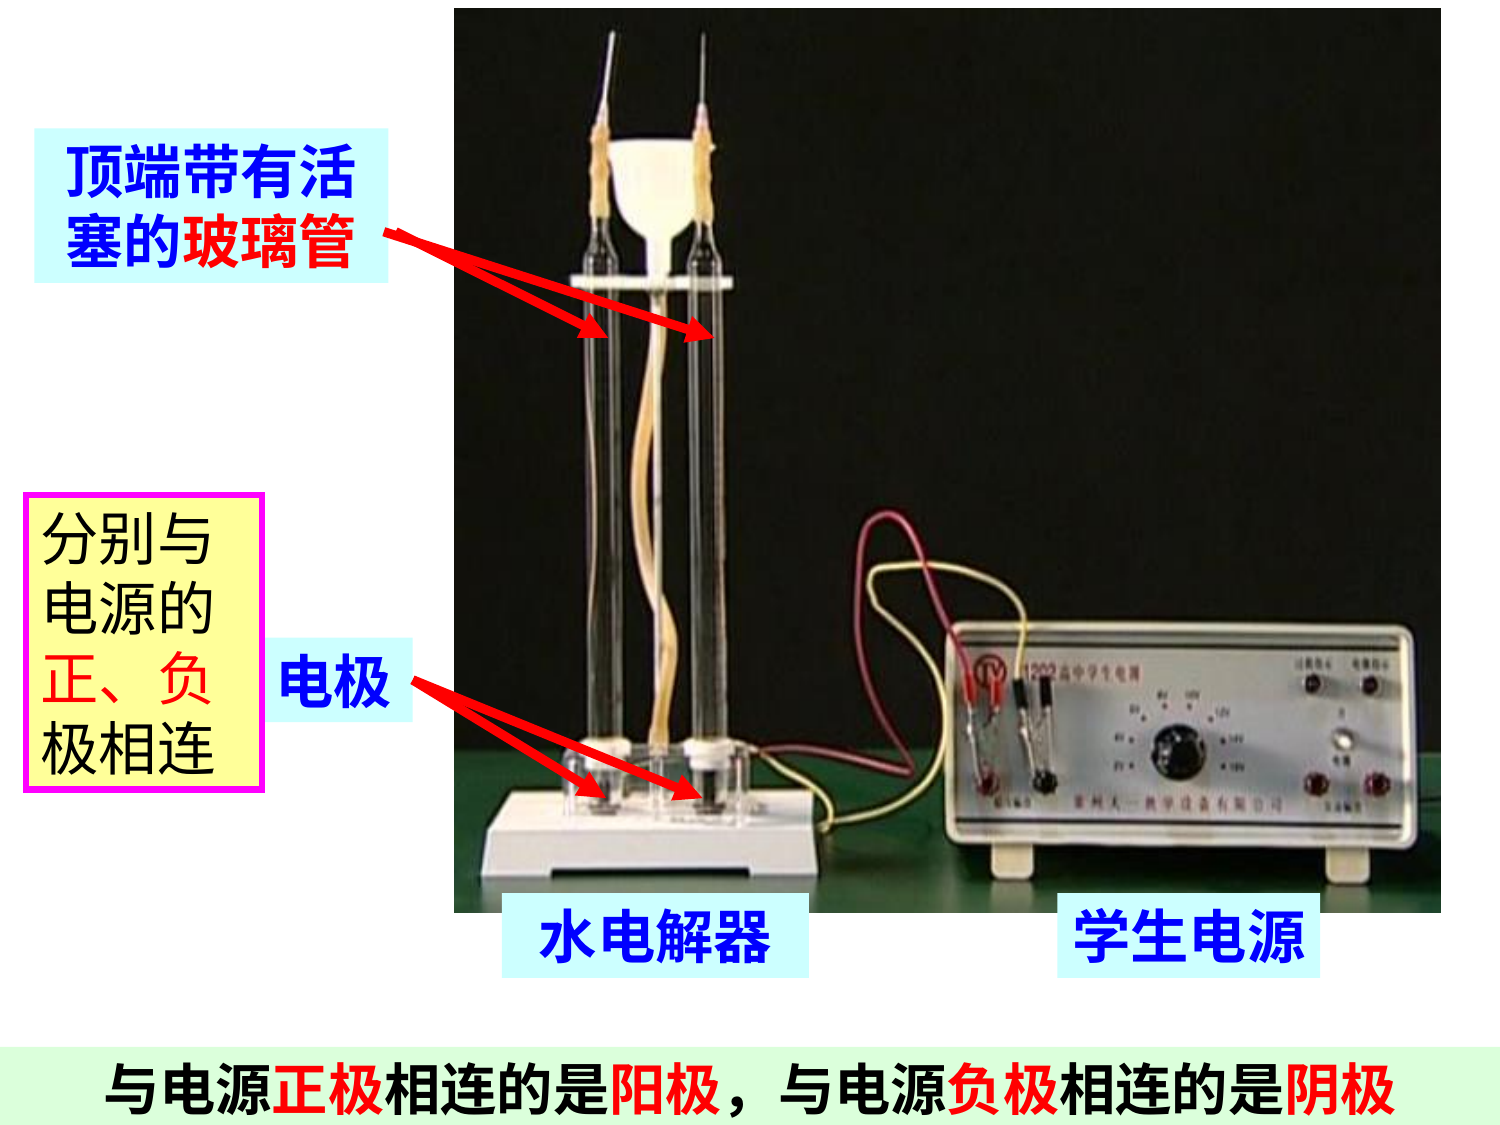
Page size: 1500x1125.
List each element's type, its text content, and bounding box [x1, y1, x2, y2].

text_box 分别与电源的 正、负极相连 [25, 495, 263, 790]
picture [454, 8, 1441, 913]
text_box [412, 679, 703, 799]
text_box 与电源正极相连的是阳极，与电源负极相连的是阴极 [0, 1046, 1500, 1125]
text_box 水电解器 [501, 921, 809, 978]
text_box 电极 [263, 637, 413, 723]
text_box 顶端带有活塞的玻璃管 [34, 128, 389, 283]
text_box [383, 231, 715, 339]
text_box 学生电源 [1057, 921, 1321, 978]
